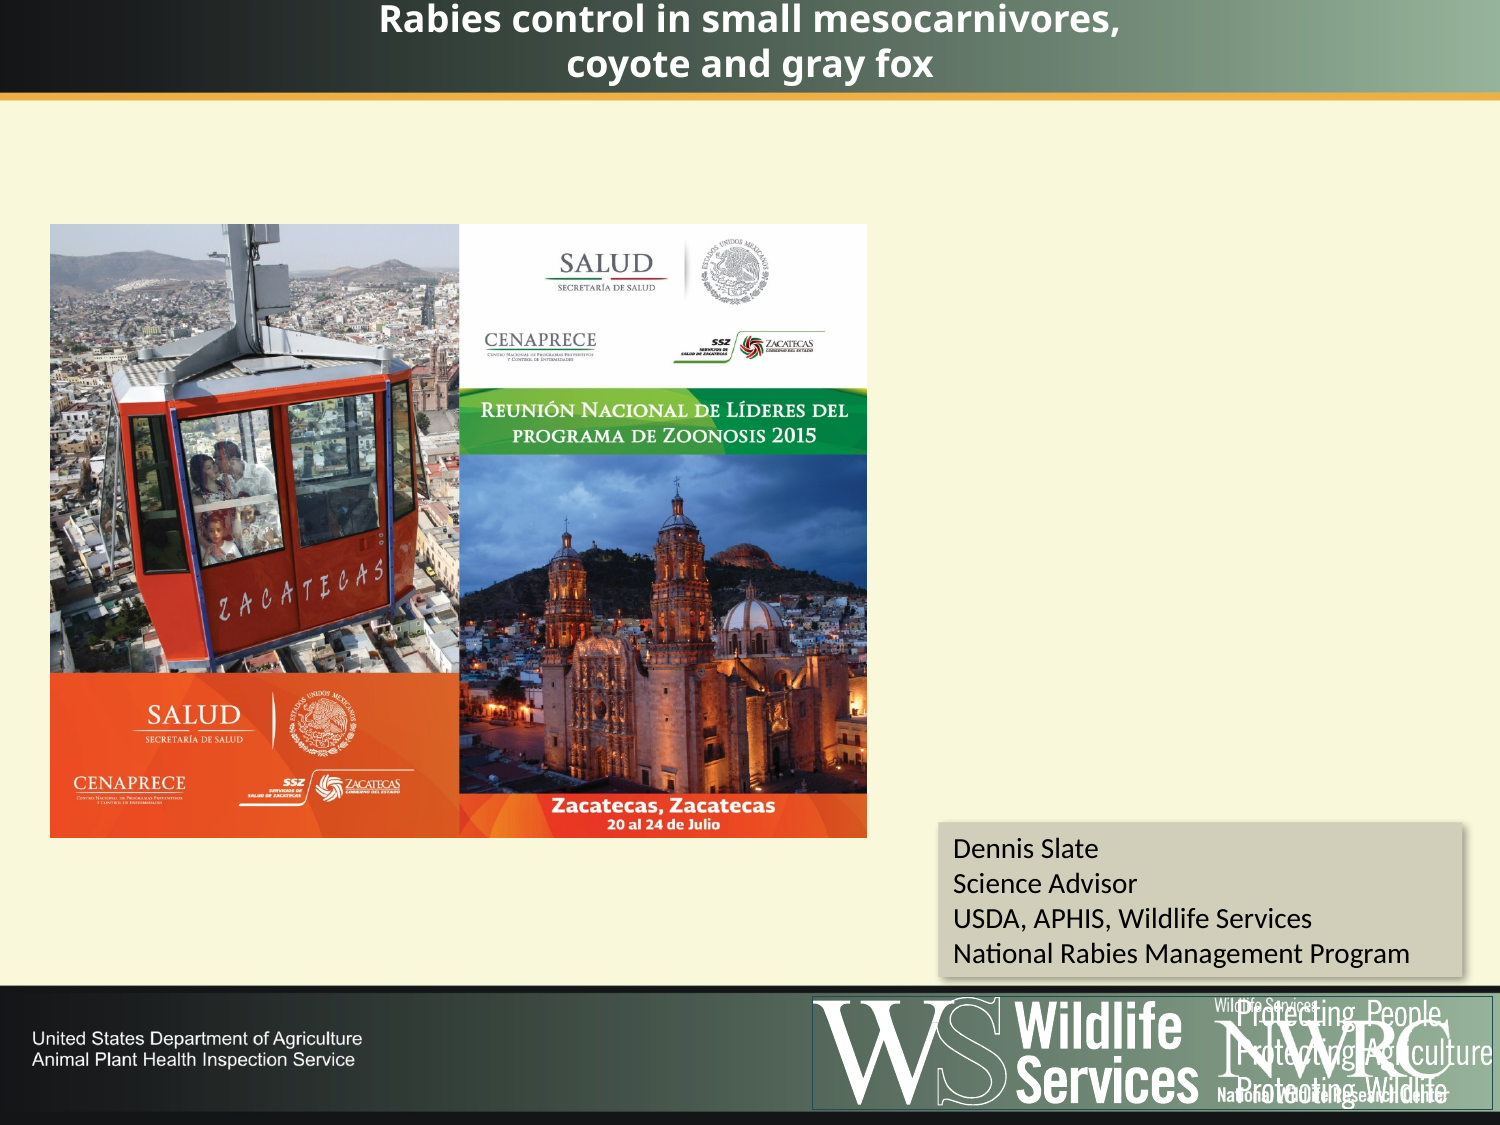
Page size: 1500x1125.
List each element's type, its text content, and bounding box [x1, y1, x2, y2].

text_box Rabies control in small mesocarnivores, coyote and gray fox [299, 0, 1201, 93]
picture [0, 0, 1500, 1125]
text_box Dennis Slate Science Advisor USDA, APHIS, Wildlife Services National Rabies Management Program [938, 822, 1463, 977]
